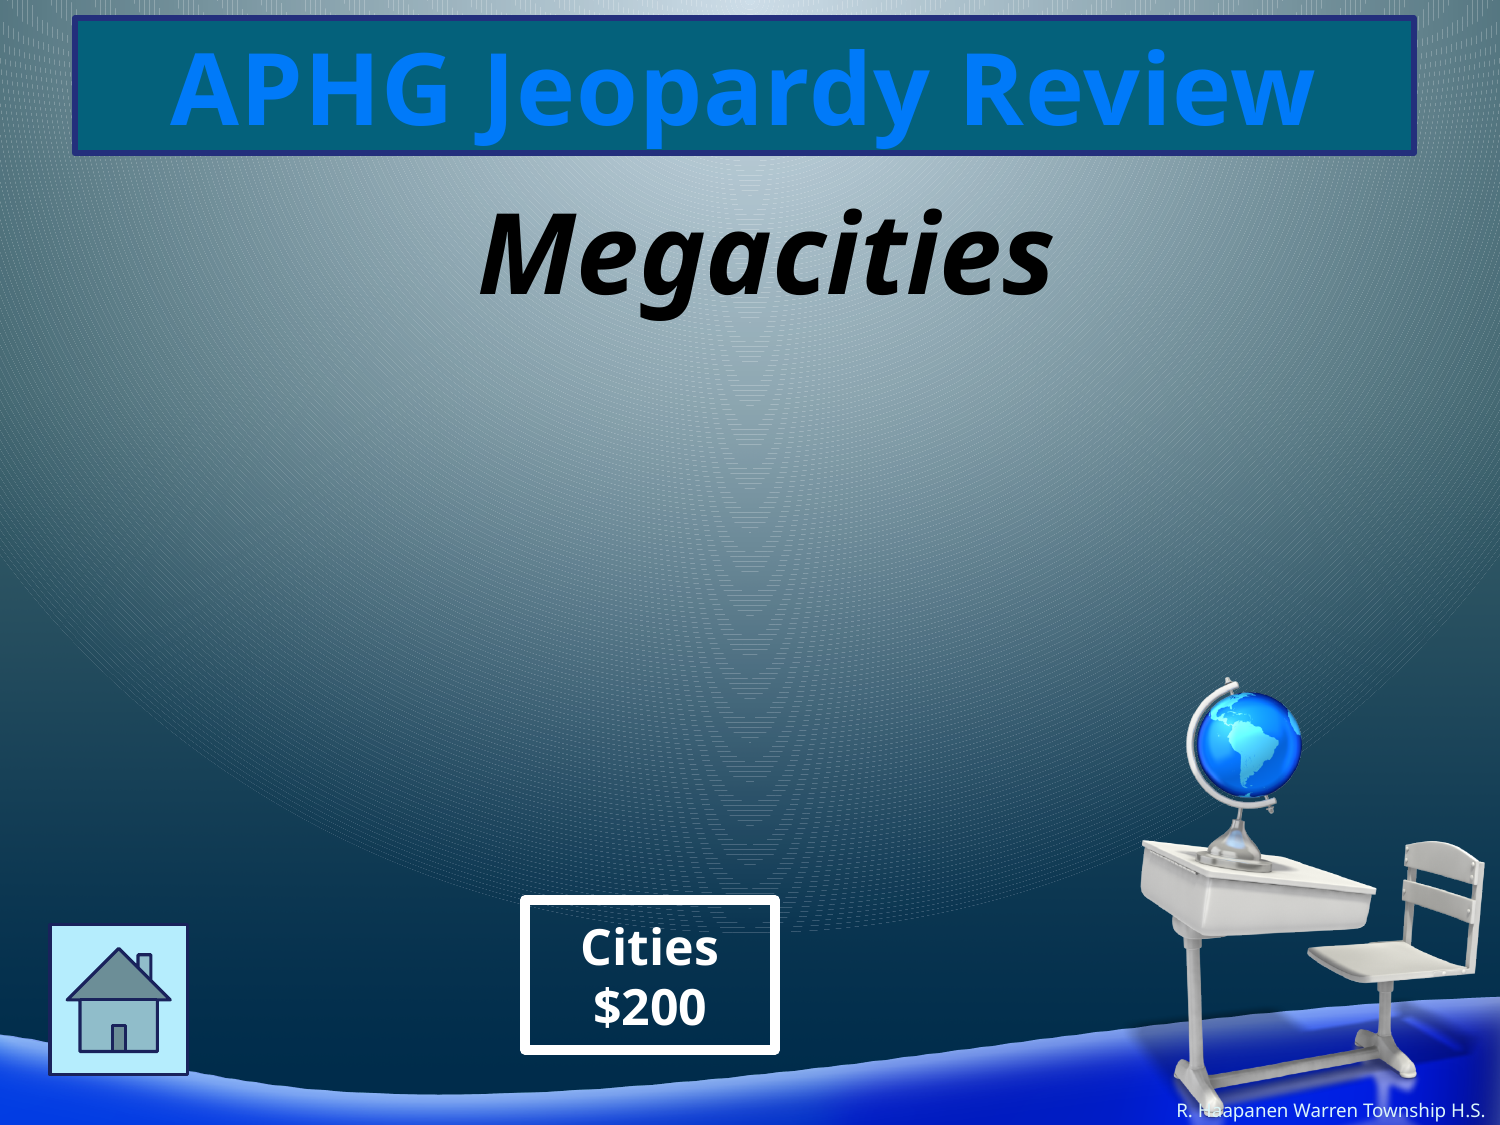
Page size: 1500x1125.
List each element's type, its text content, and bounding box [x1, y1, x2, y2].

picture [0, 0, 1500, 1125]
list Megacities [33, 174, 1500, 250]
text_box Cities $200 [525, 899, 775, 1050]
text_box [48, 923, 189, 1076]
footer R. Haapanen Warren Township H.S. [1025, 1091, 1500, 1125]
